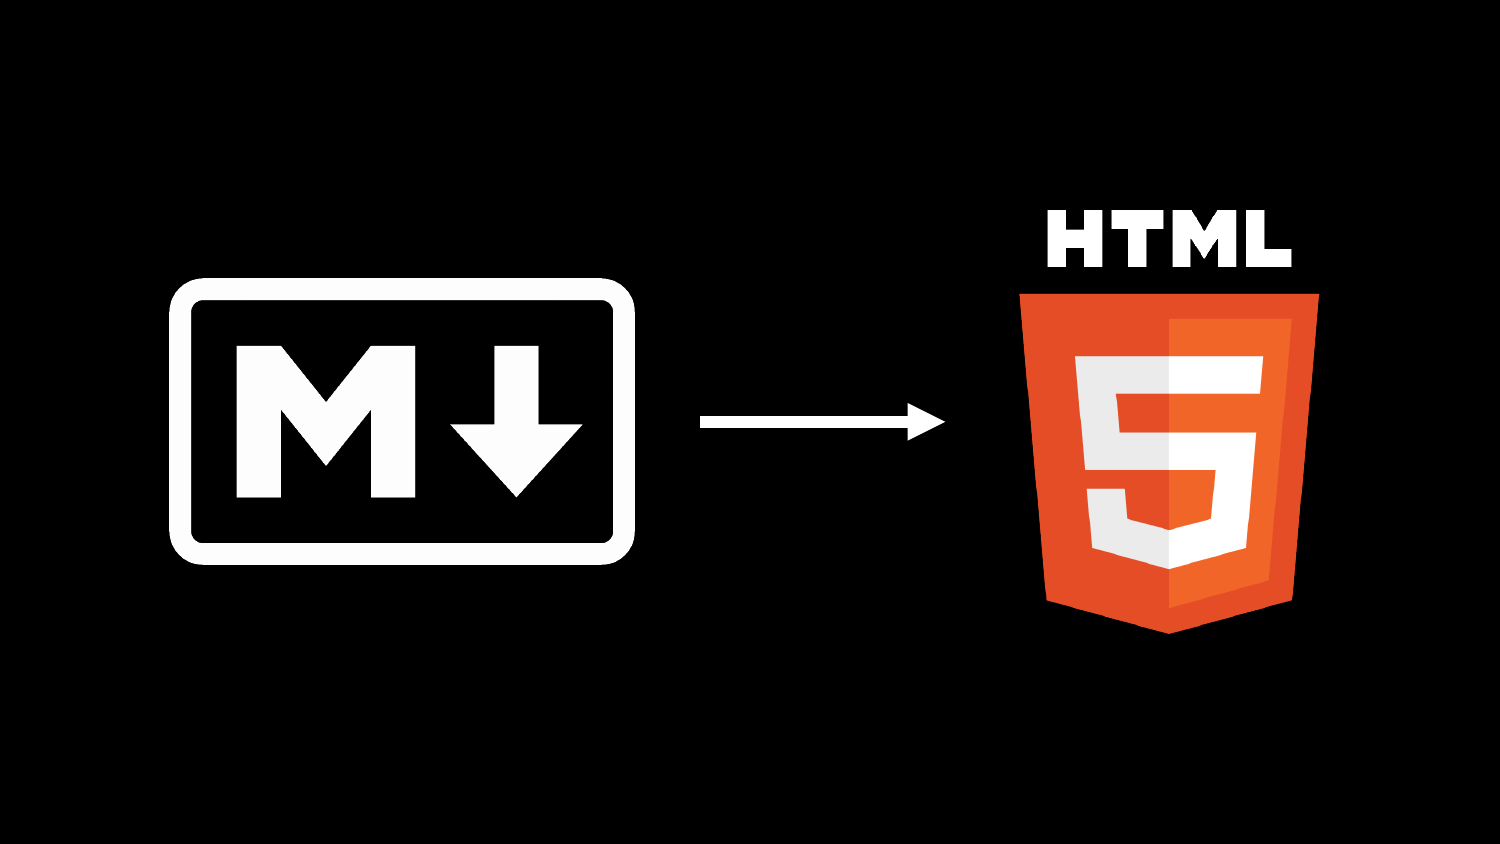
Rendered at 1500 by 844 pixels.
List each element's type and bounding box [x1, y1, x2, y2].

picture [957, 210, 1382, 634]
picture [168, 278, 635, 566]
